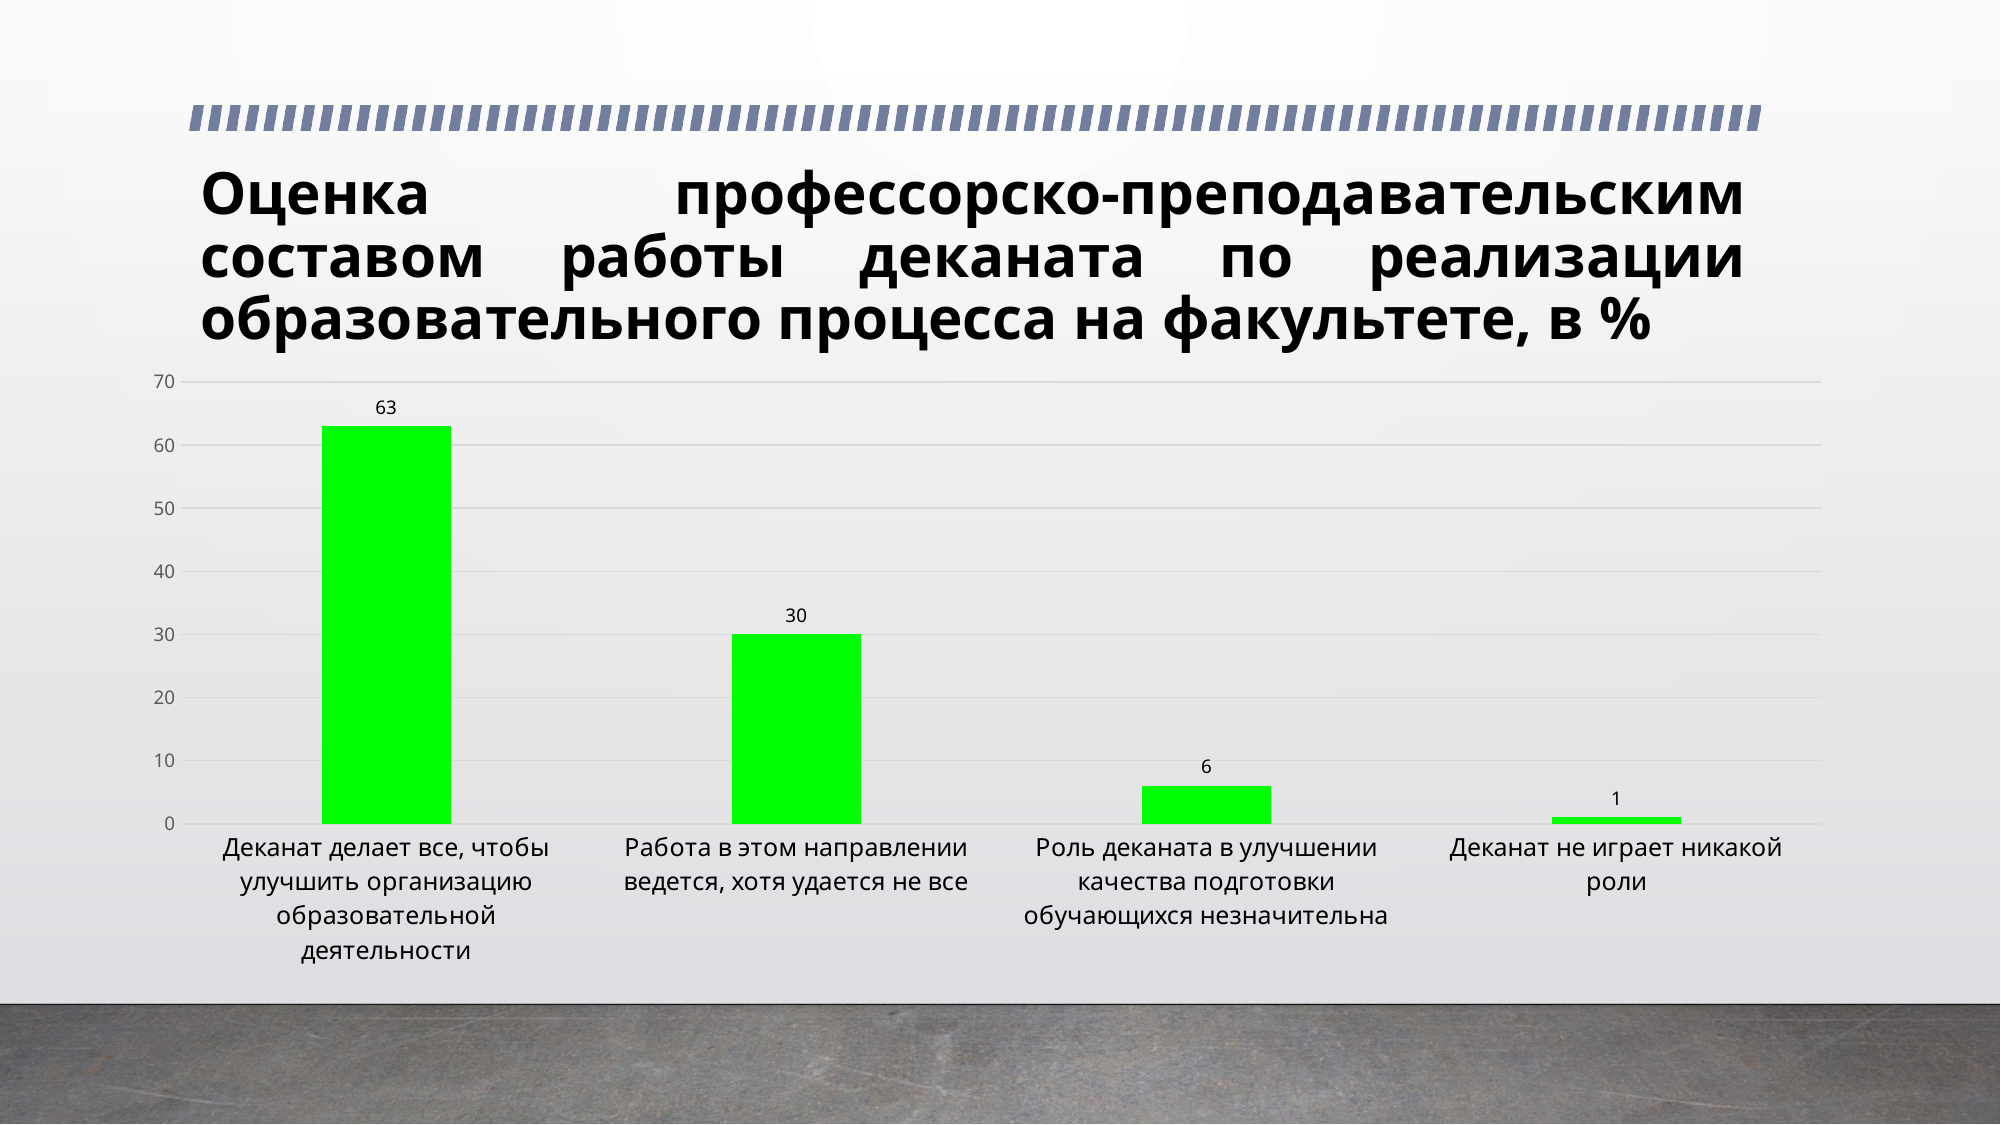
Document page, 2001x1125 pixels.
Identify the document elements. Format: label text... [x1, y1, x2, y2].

chart [118, 356, 1857, 980]
picture [0, 1004, 2000, 1124]
title Оценка профессорско-преподавательским составом работы деканата по реализации образовательного процесса на факультете, в % [185, 156, 1761, 356]
